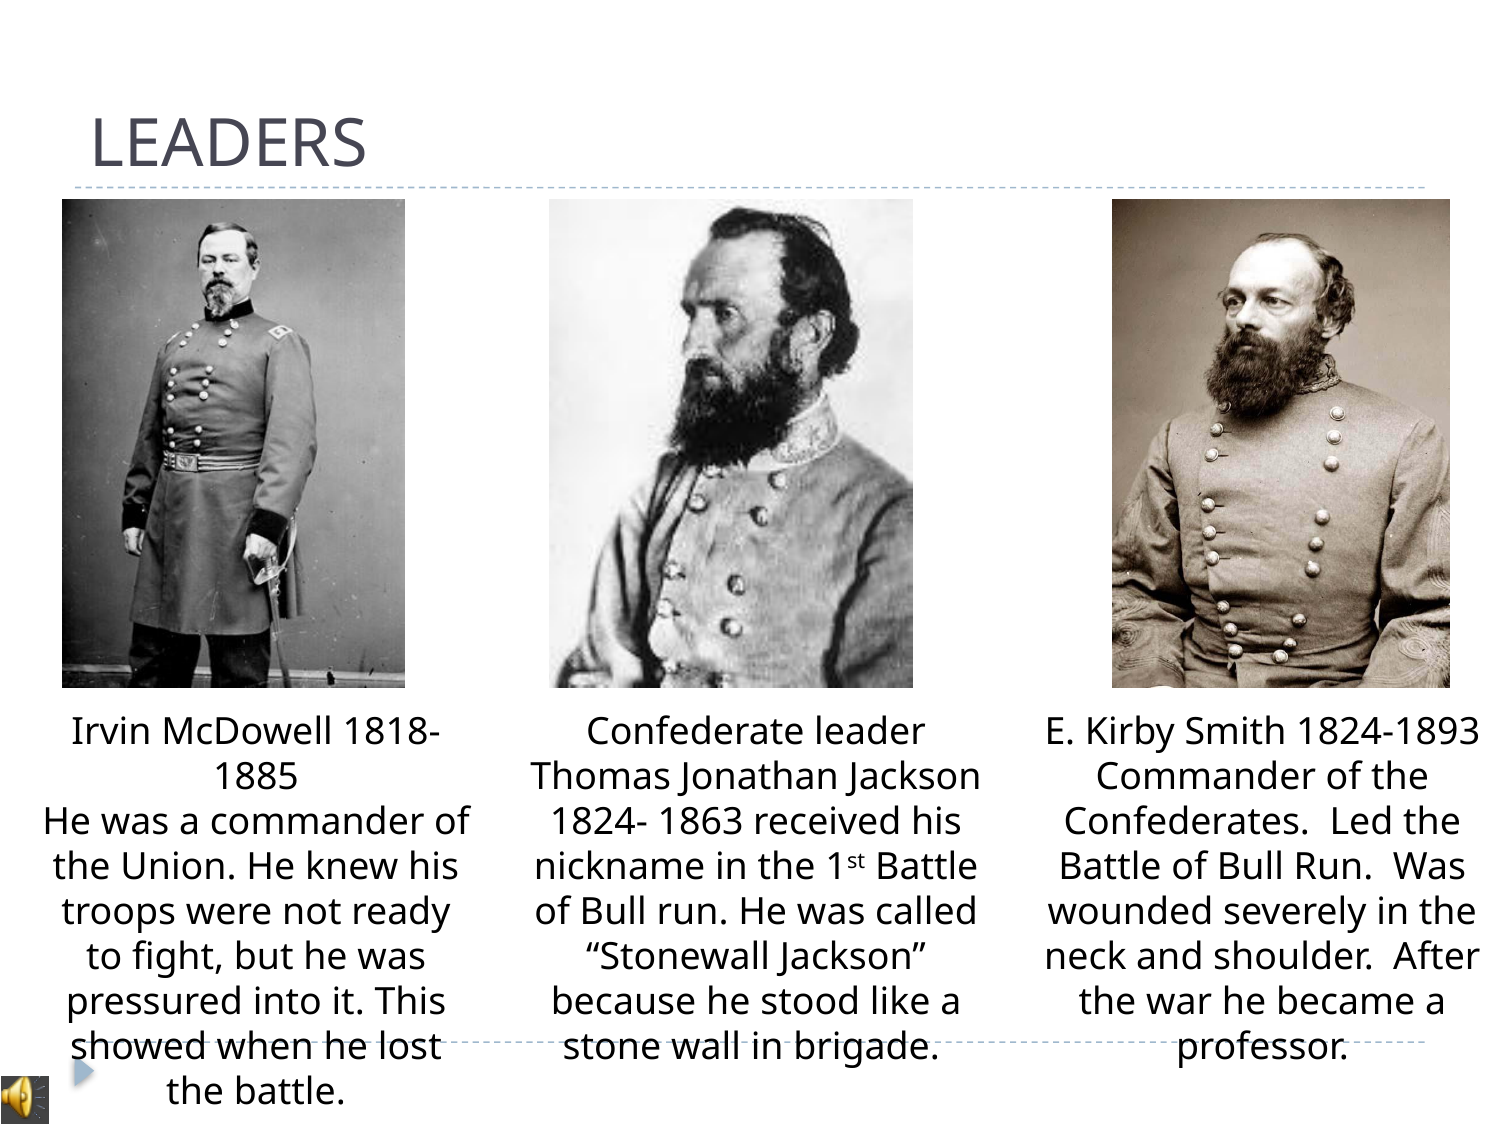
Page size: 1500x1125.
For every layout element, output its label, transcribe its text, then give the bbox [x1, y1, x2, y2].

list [62, 199, 405, 688]
text_box E. Kirby Smith 1824-1893 Commander of the Confederates. Led the Battle of Bull Run. Was wounded severely in the neck and shoulder. After the war he became a professor. [1025, 699, 1500, 1075]
text_box Confederate leader Thomas Jonathan Jackson 1824- 1863 received his nickname in the 1st Battle of Bull run. He was called “Stonewall Jackson” because he stood like a stone wall in brigade. [512, 699, 1000, 1075]
picture [549, 199, 914, 688]
picture [1112, 199, 1451, 688]
picture [0, 1074, 51, 1125]
title LEADERS [75, 24, 1425, 188]
text_box Irvin McDowell 1818-1885 He was a commander of the Union. He knew his troops were not ready to fight, but he was pressured into it. This showed when he lost the battle. [24, 699, 488, 1120]
